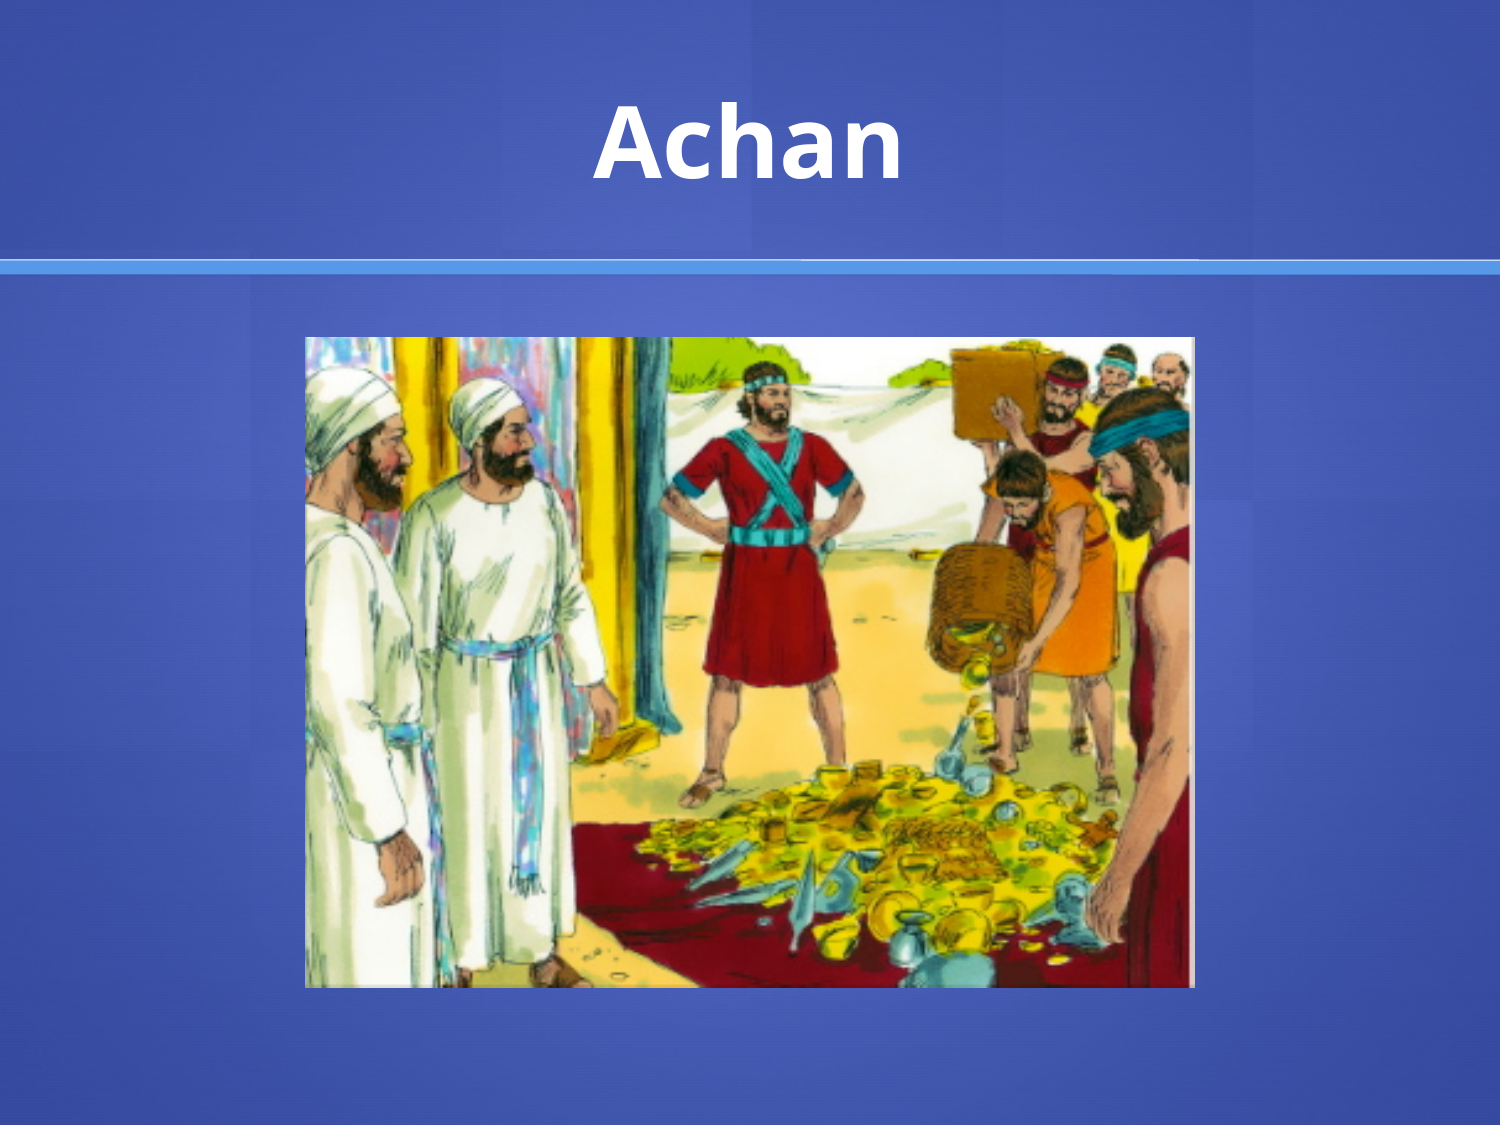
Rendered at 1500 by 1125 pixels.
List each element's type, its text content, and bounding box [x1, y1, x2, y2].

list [73, 336, 1426, 989]
title Achan [75, 45, 1425, 233]
